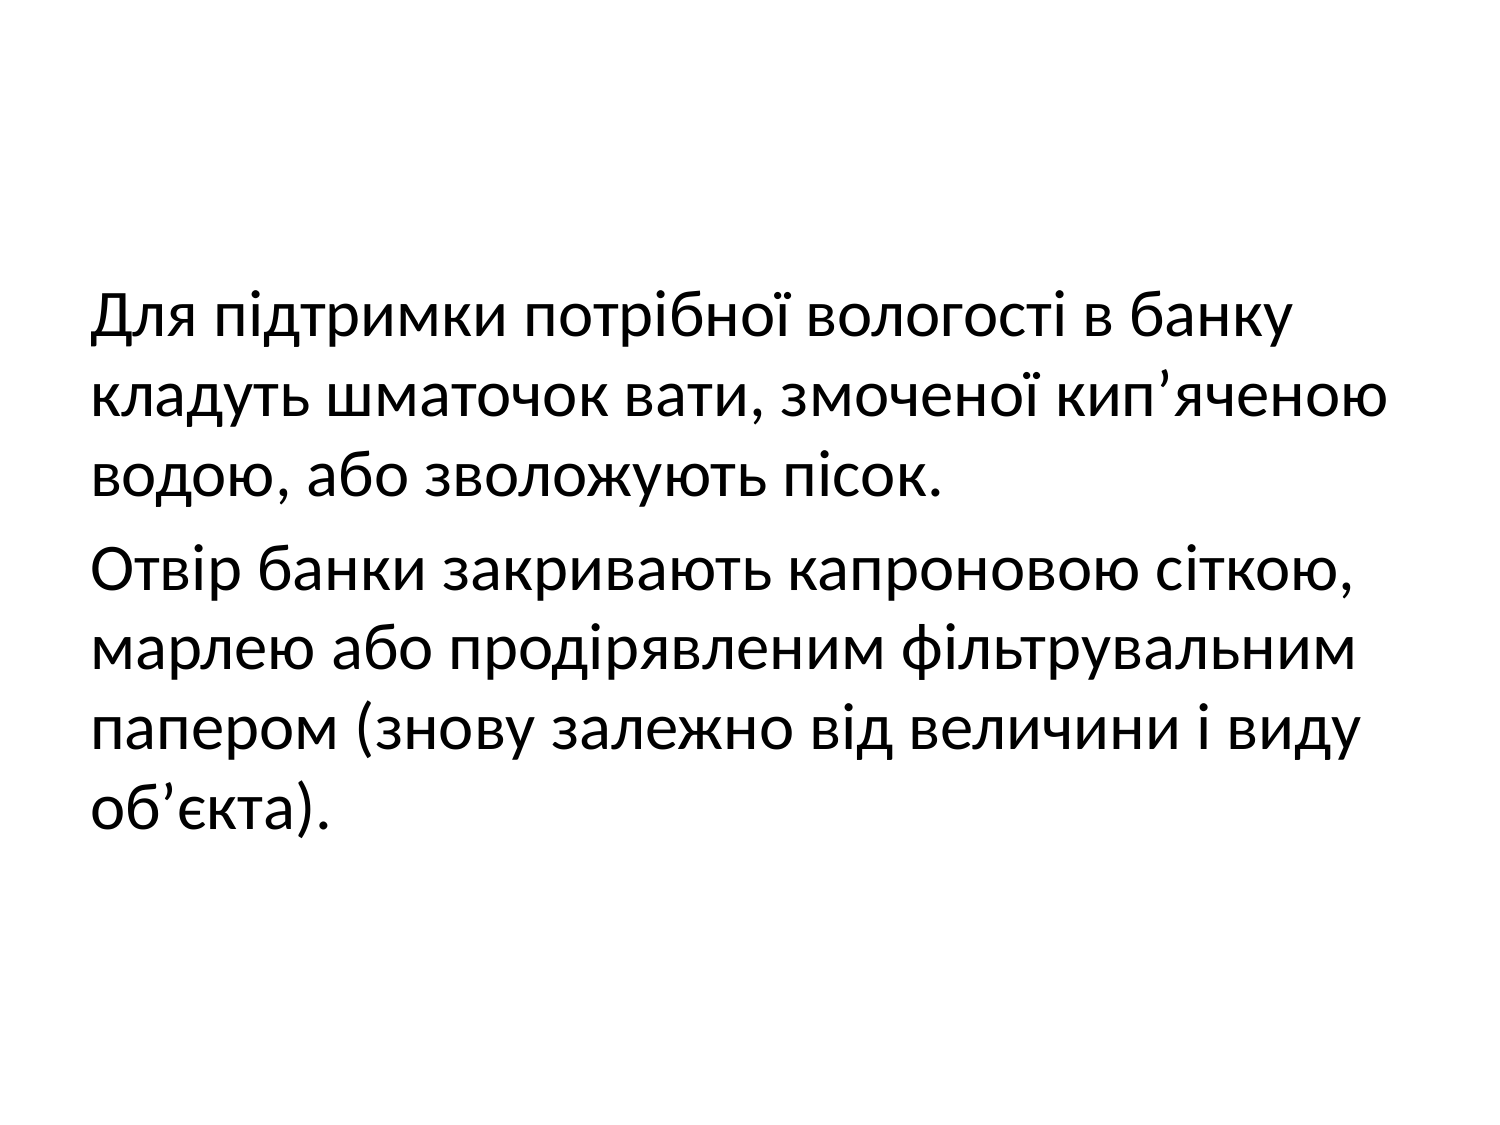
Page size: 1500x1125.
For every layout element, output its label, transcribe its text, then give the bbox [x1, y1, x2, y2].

list Для підтримки потрібної вологості в банку кладуть шматочок вати, змоченої кип’яченою водою, або зволожують пісок. Отвір банки закривають капроновою сіткою, марлею або продірявленим фільтрувальним папером (знову залежно від величини і виду об’єкта). [75, 262, 1425, 1005]
